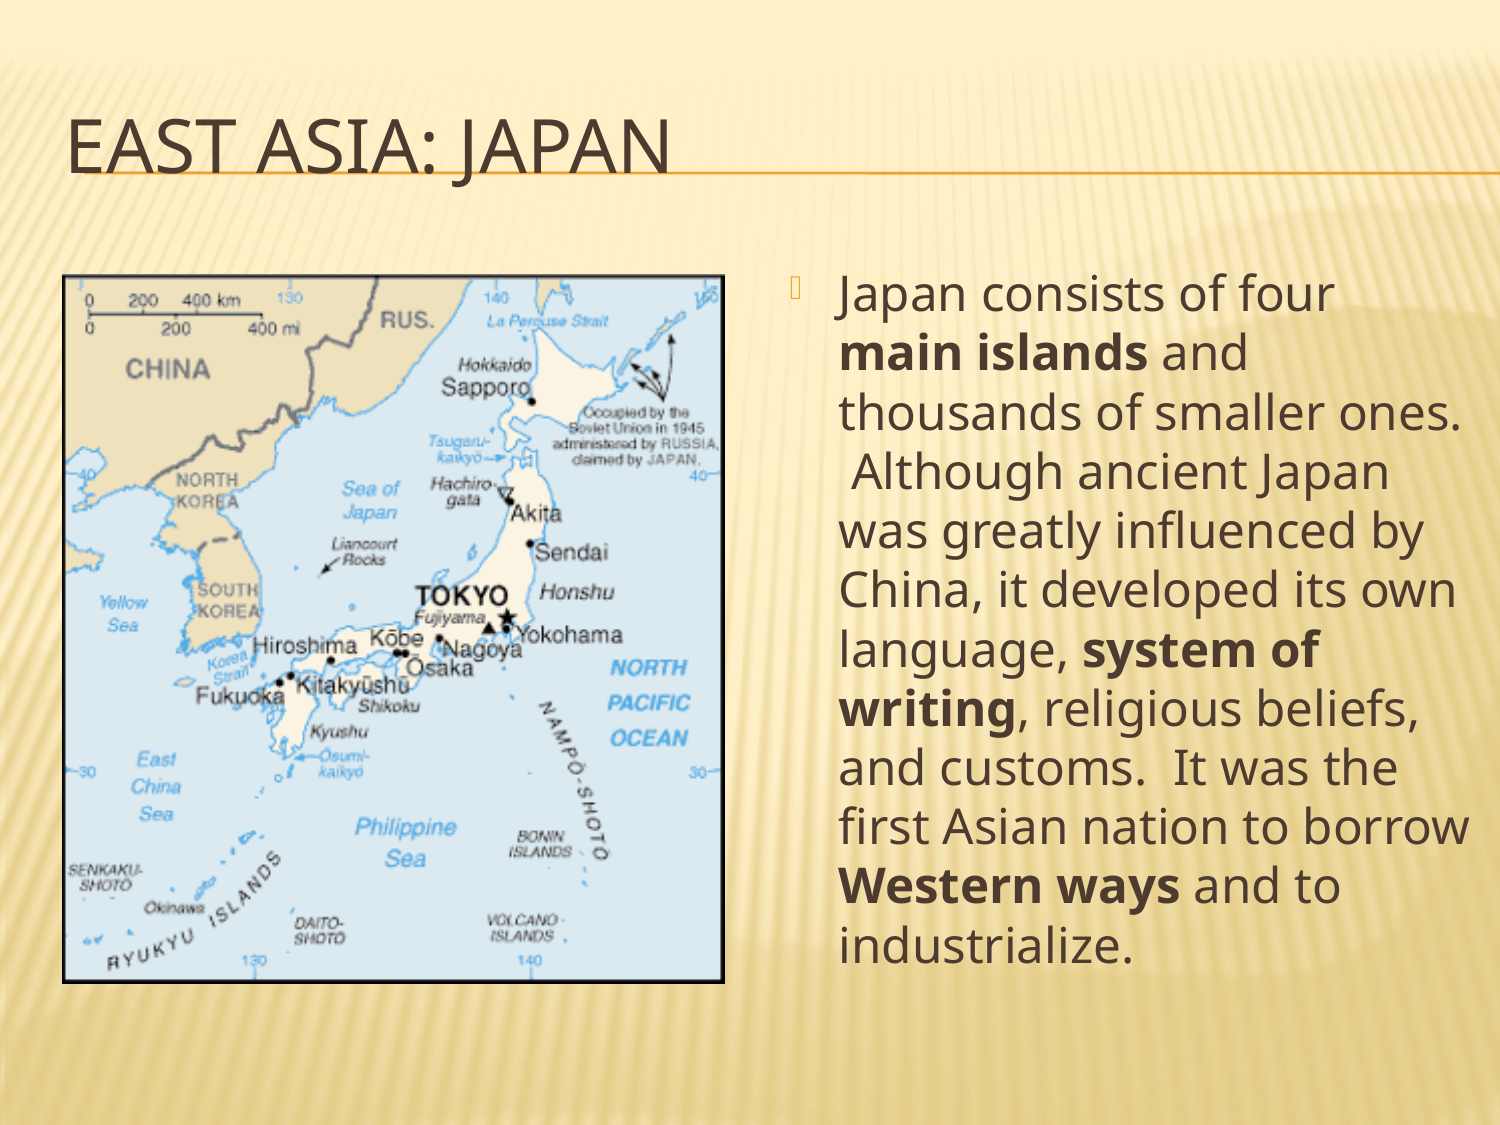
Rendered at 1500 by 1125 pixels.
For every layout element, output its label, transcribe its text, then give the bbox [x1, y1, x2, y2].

title East Asia: Japan [50, 75, 1475, 213]
list Japan consists of four main islands and thousands of smaller ones. Although ancient Japan was greatly influenced by China, it developed its own language, system of writing, religious beliefs, and customs. It was the first Asian nation to borrow Western ways and to industrialize. [774, 254, 1488, 998]
picture [62, 274, 726, 984]
